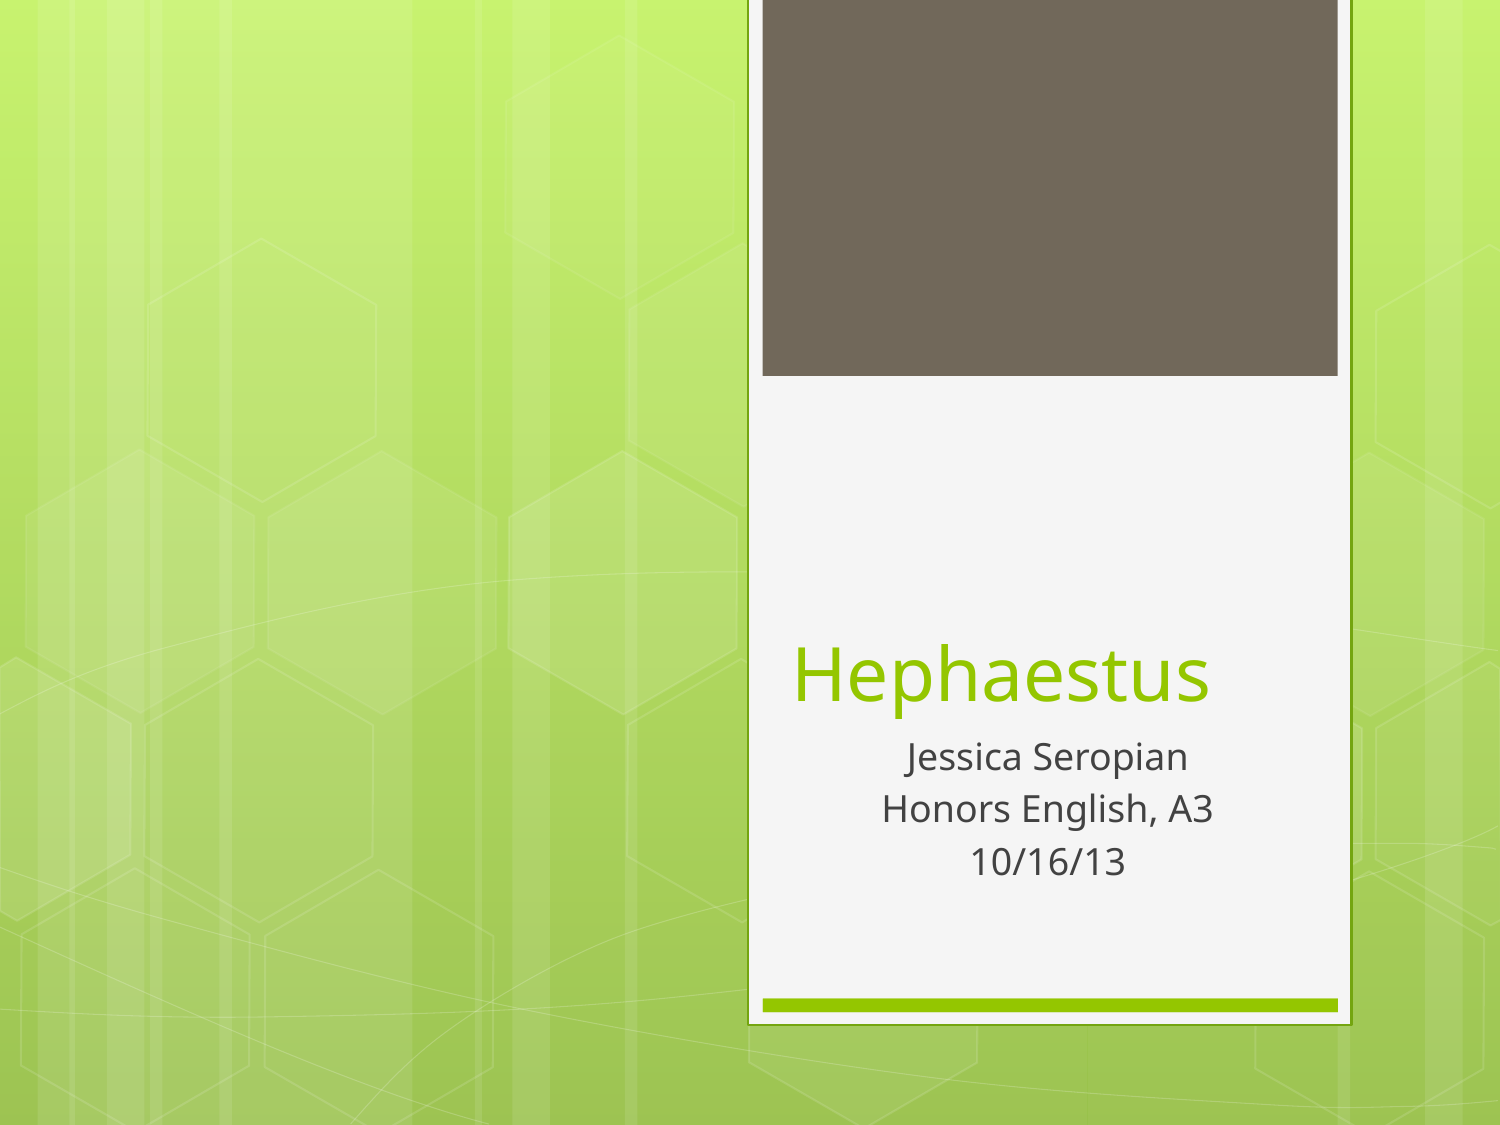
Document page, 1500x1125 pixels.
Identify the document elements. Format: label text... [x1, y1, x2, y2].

title Hephaestus [776, 444, 1320, 724]
subtitle Jessica Seropian Honors English, A3 10/16/13 [776, 725, 1320, 933]
